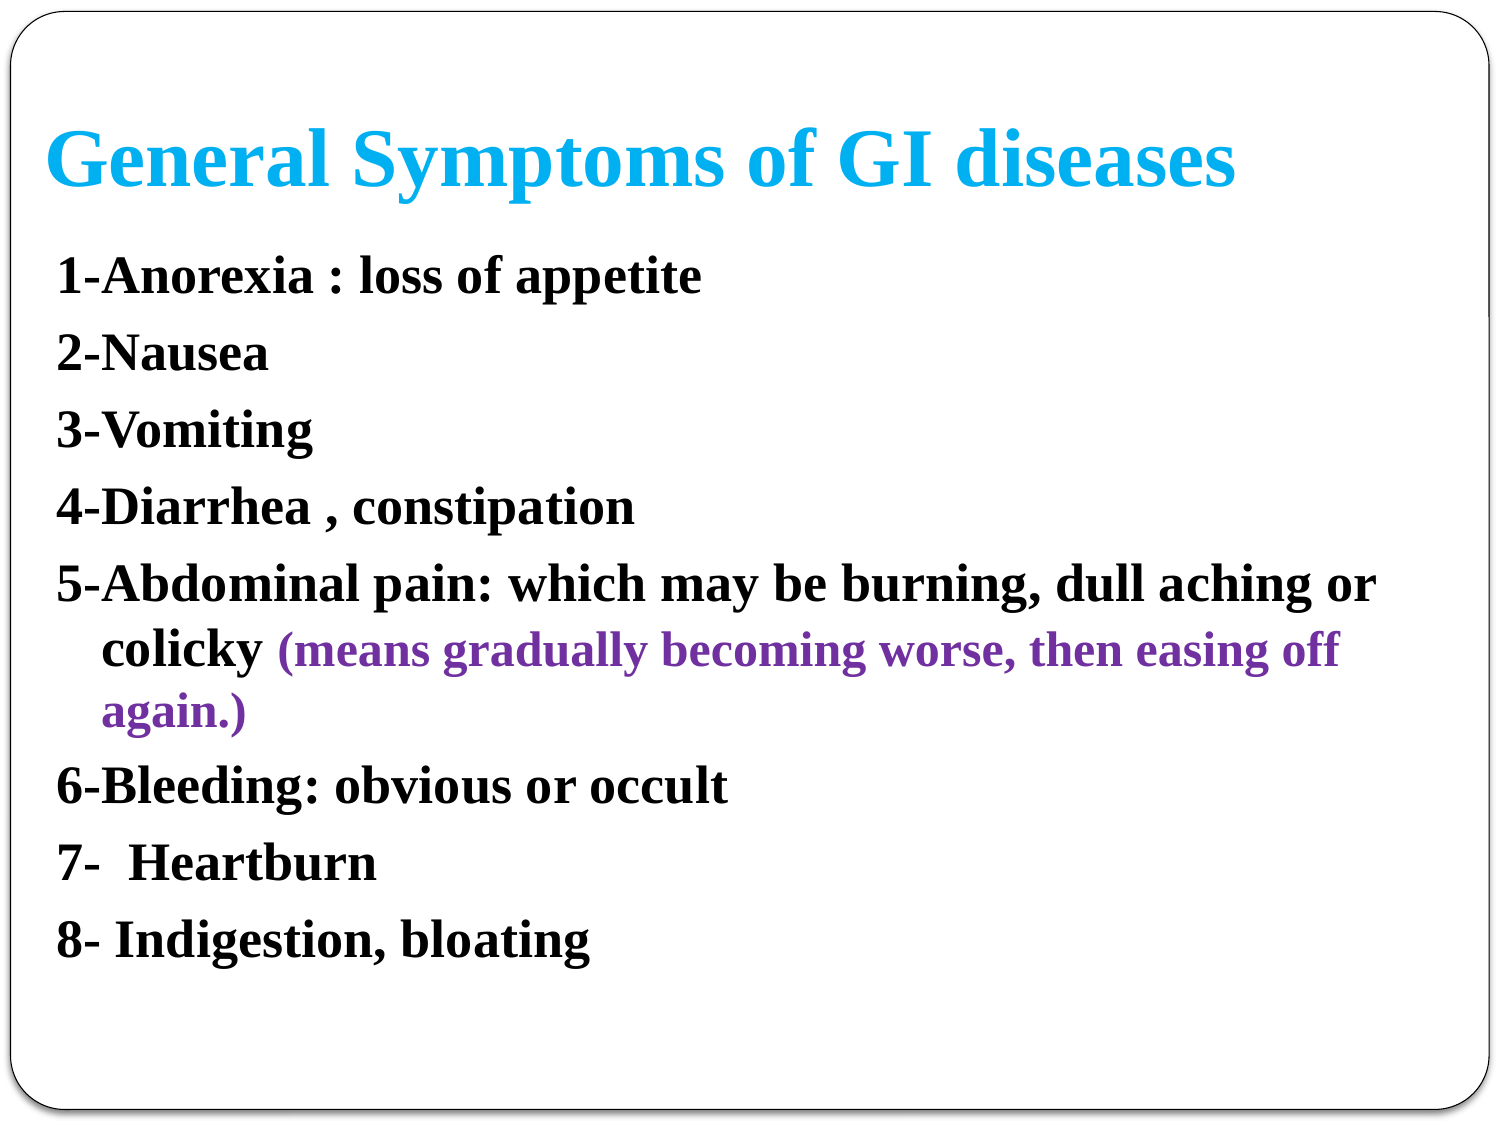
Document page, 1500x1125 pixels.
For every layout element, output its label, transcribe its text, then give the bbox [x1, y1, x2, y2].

title General Symptoms of GI diseases [29, 30, 1305, 219]
list 1-Anorexia : loss of appetite 2-Nausea 3-Vomiting 4-Diarrhea , constipation 5-Abdominal pain: which may be burning, dull aching or colicky (means gradually becoming worse, then easing off again.) 6-Bleeding: obvious or occult 7- Heartburn 8- Indigestion, bloating [41, 231, 1447, 982]
